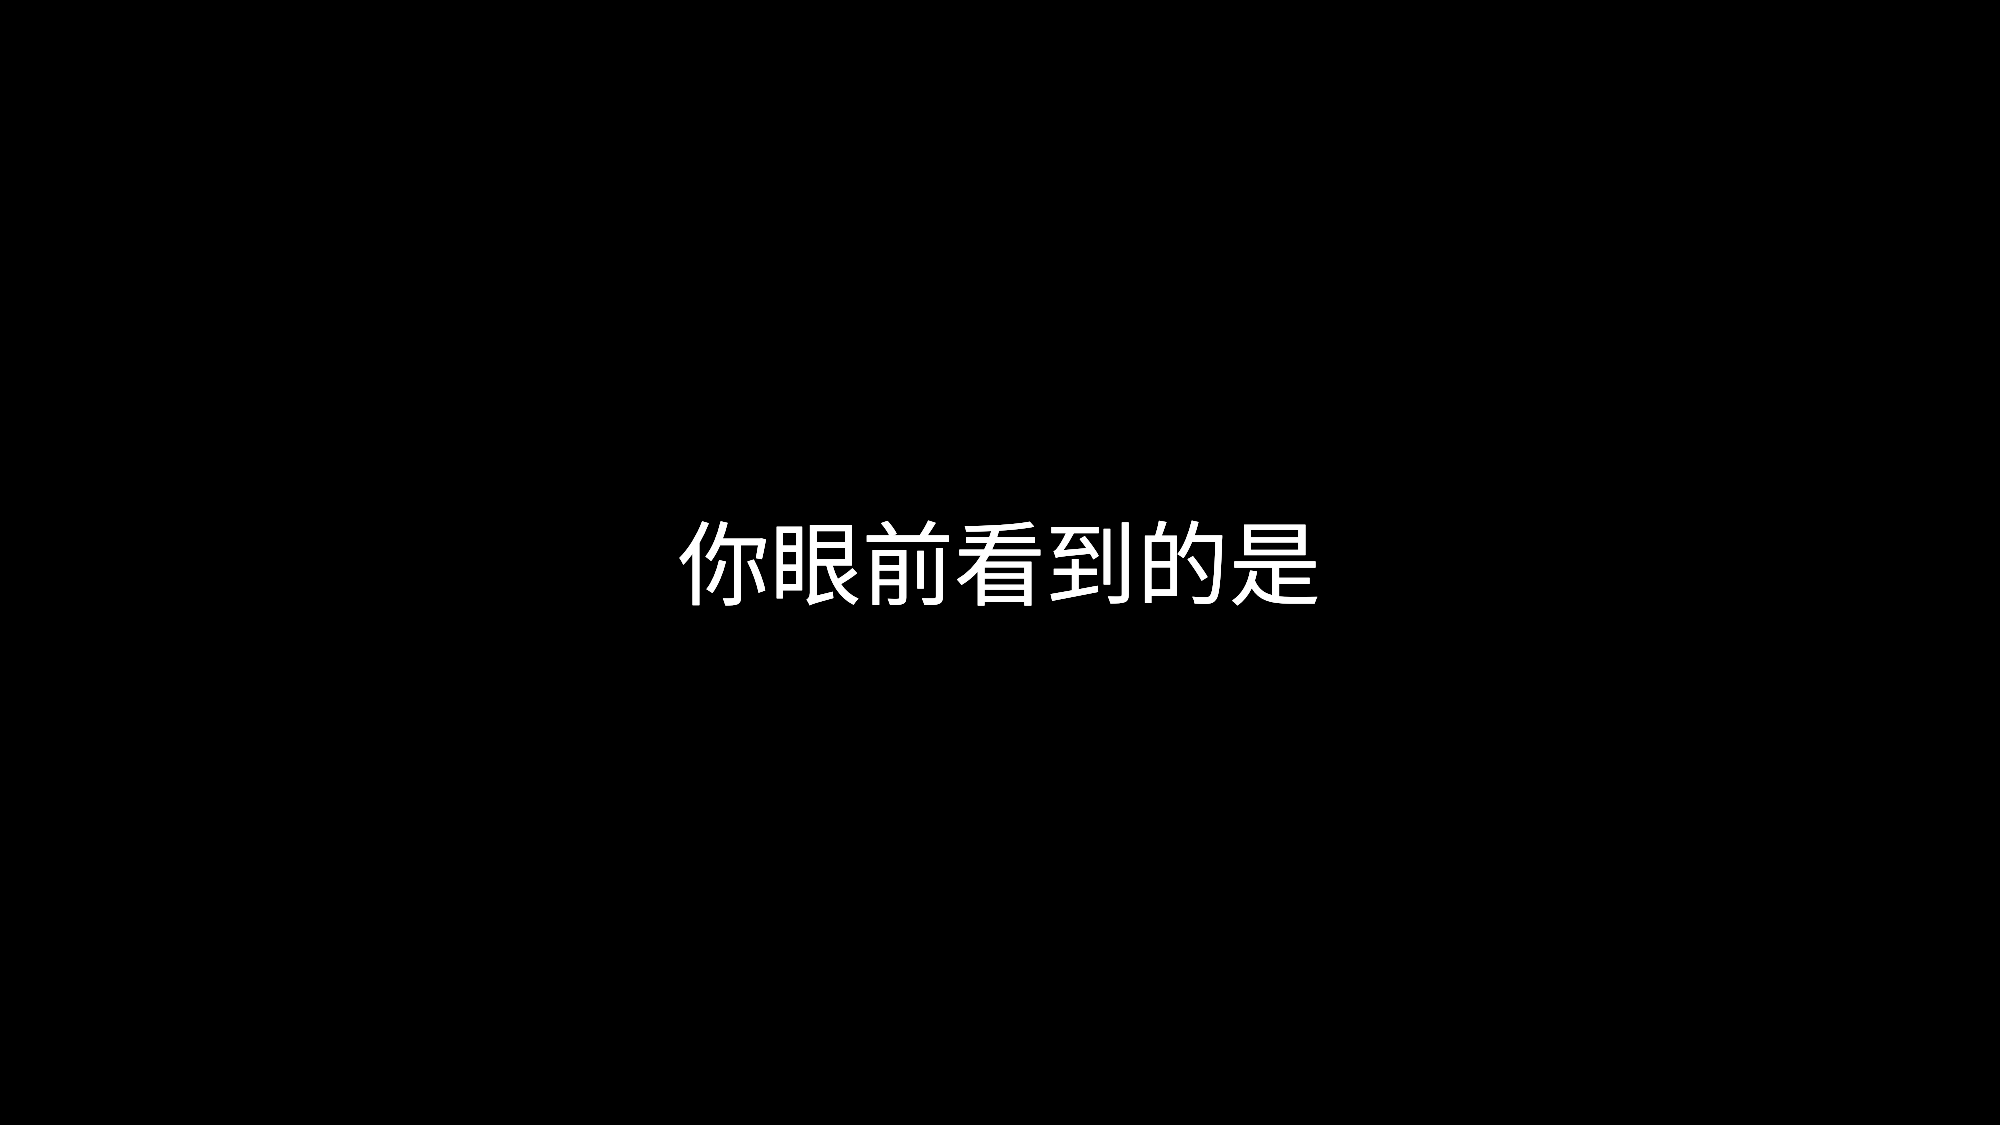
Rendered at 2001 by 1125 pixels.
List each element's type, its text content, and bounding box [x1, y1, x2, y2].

text_box 你眼前看到的是 [500, 499, 1500, 624]
